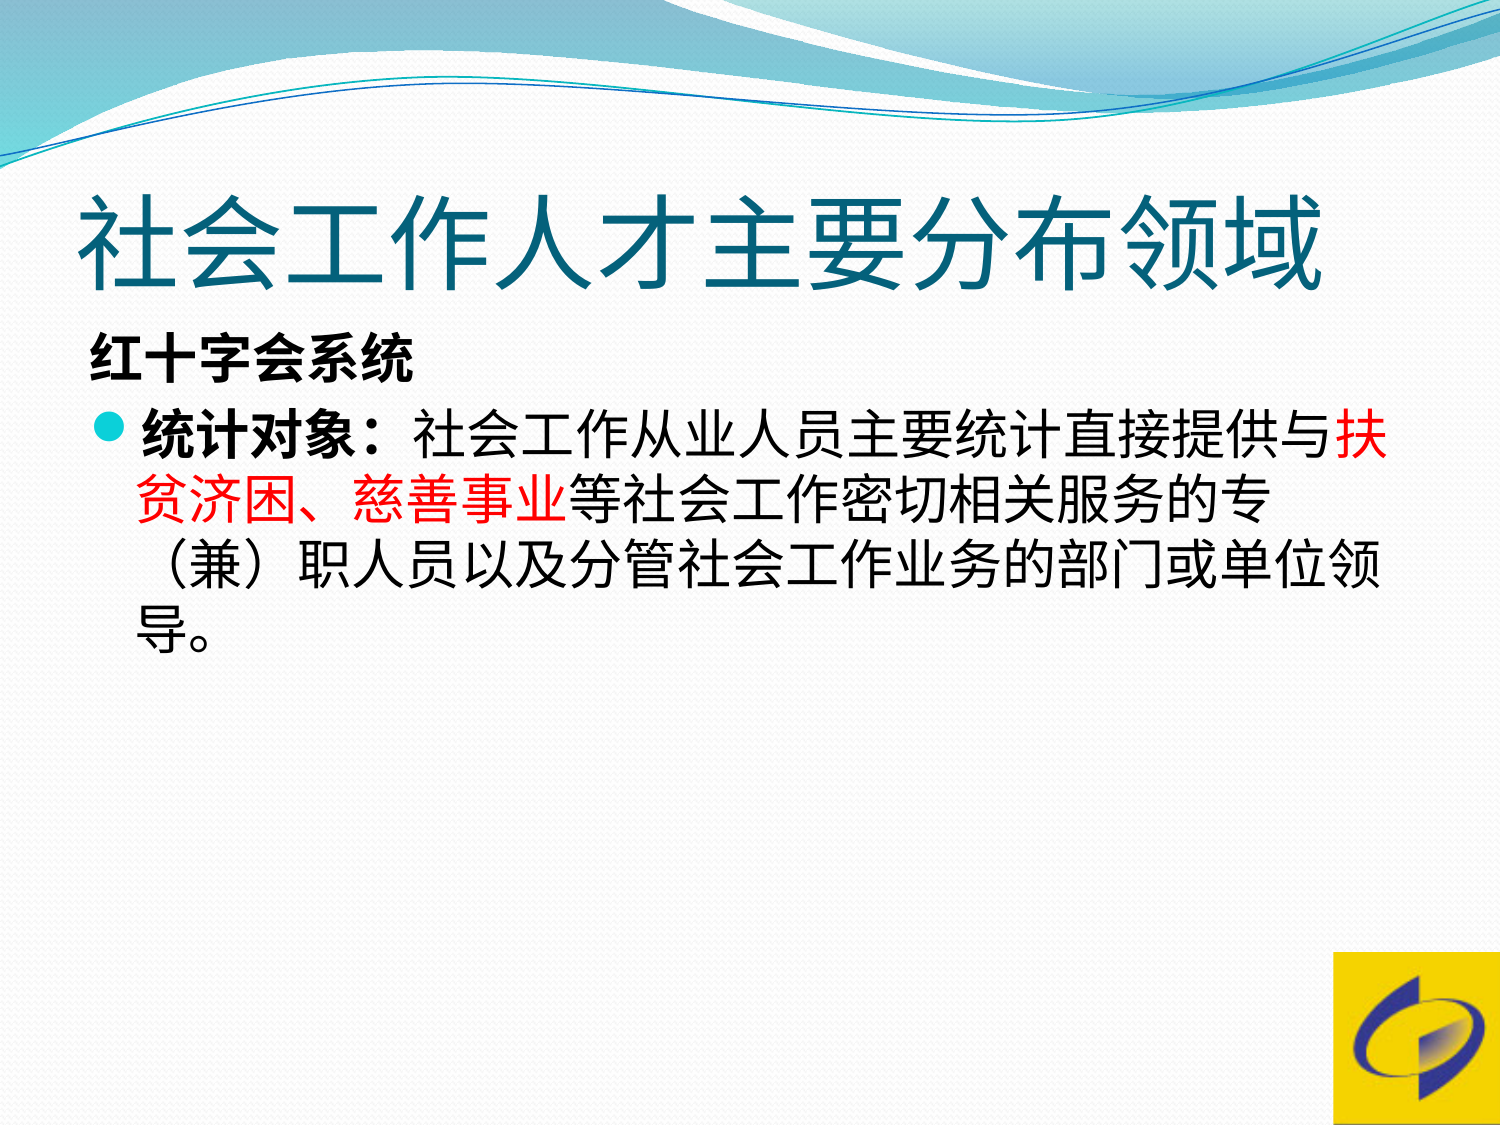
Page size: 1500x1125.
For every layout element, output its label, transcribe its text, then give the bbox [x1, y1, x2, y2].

title 社会工作人才主要分布领域 [75, 115, 1425, 303]
list 红十字会系统 统计对象：社会工作从业人员主要统计直接提供与扶贫济困、慈善事业等社会工作密切相关服务的专（兼）职人员以及分管社会工作业务的部门或单位领导。 [75, 317, 1425, 1038]
picture [1333, 952, 1500, 1125]
